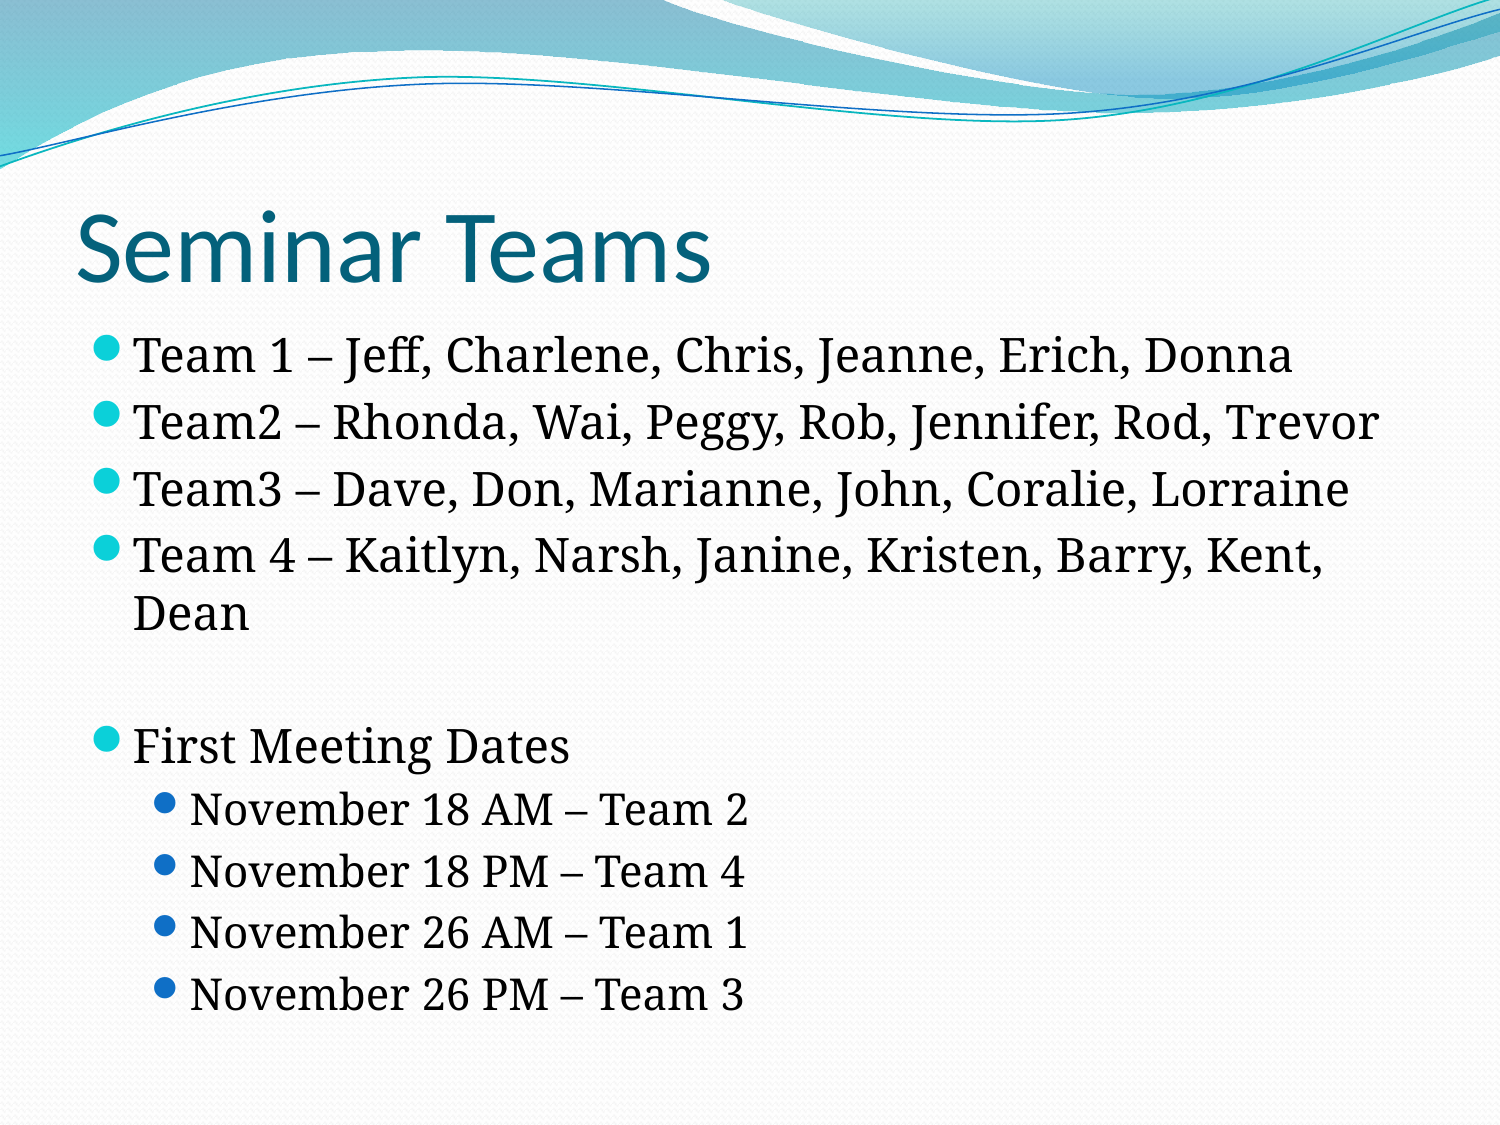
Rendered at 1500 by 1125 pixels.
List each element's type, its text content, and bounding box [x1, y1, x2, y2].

title Seminar Teams [75, 115, 1425, 303]
list Team 1 – Jeff, Charlene, Chris, Jeanne, Erich, Donna Team2 – Rhonda, Wai, Peggy, Rob, Jennifer, Rod, Trevor Team3 – Dave, Don, Marianne, John, Coralie, Lorraine Team 4 – Kaitlyn, Narsh, Janine, Kristen, Barry, Kent, Dean First Meeting Dates November 18 AM – Team 2 November 18 PM – Team 4 November 26 AM – Team 1 November 26 PM – Team 3 [75, 317, 1425, 1038]
